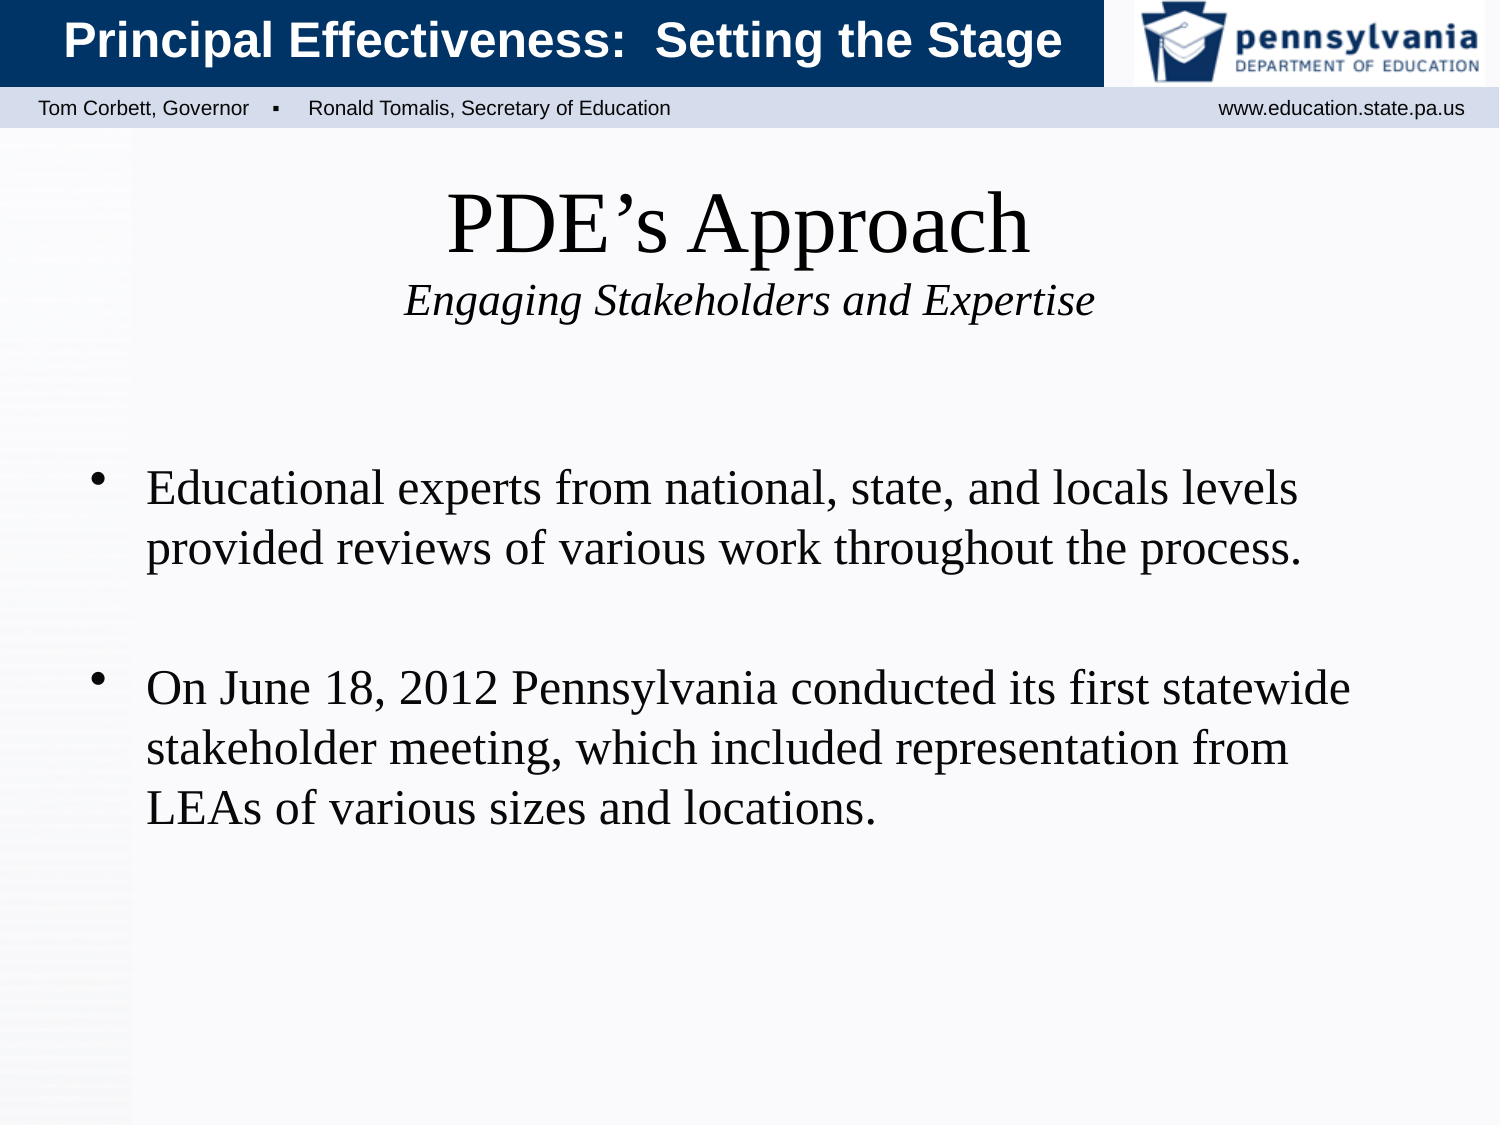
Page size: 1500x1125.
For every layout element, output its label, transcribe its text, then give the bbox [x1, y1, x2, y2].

title PDE’s Approach Engaging Stakeholders and Expertise [75, 157, 1425, 357]
picture [0, 0, 1500, 1125]
list Educational experts from national, state, and locals levels provided reviews of various work throughout the process. On June 18, 2012 Pennsylvania conducted its first statewide stakeholder meeting, which included representation from LEAs of various sizes and locations. [75, 446, 1425, 925]
